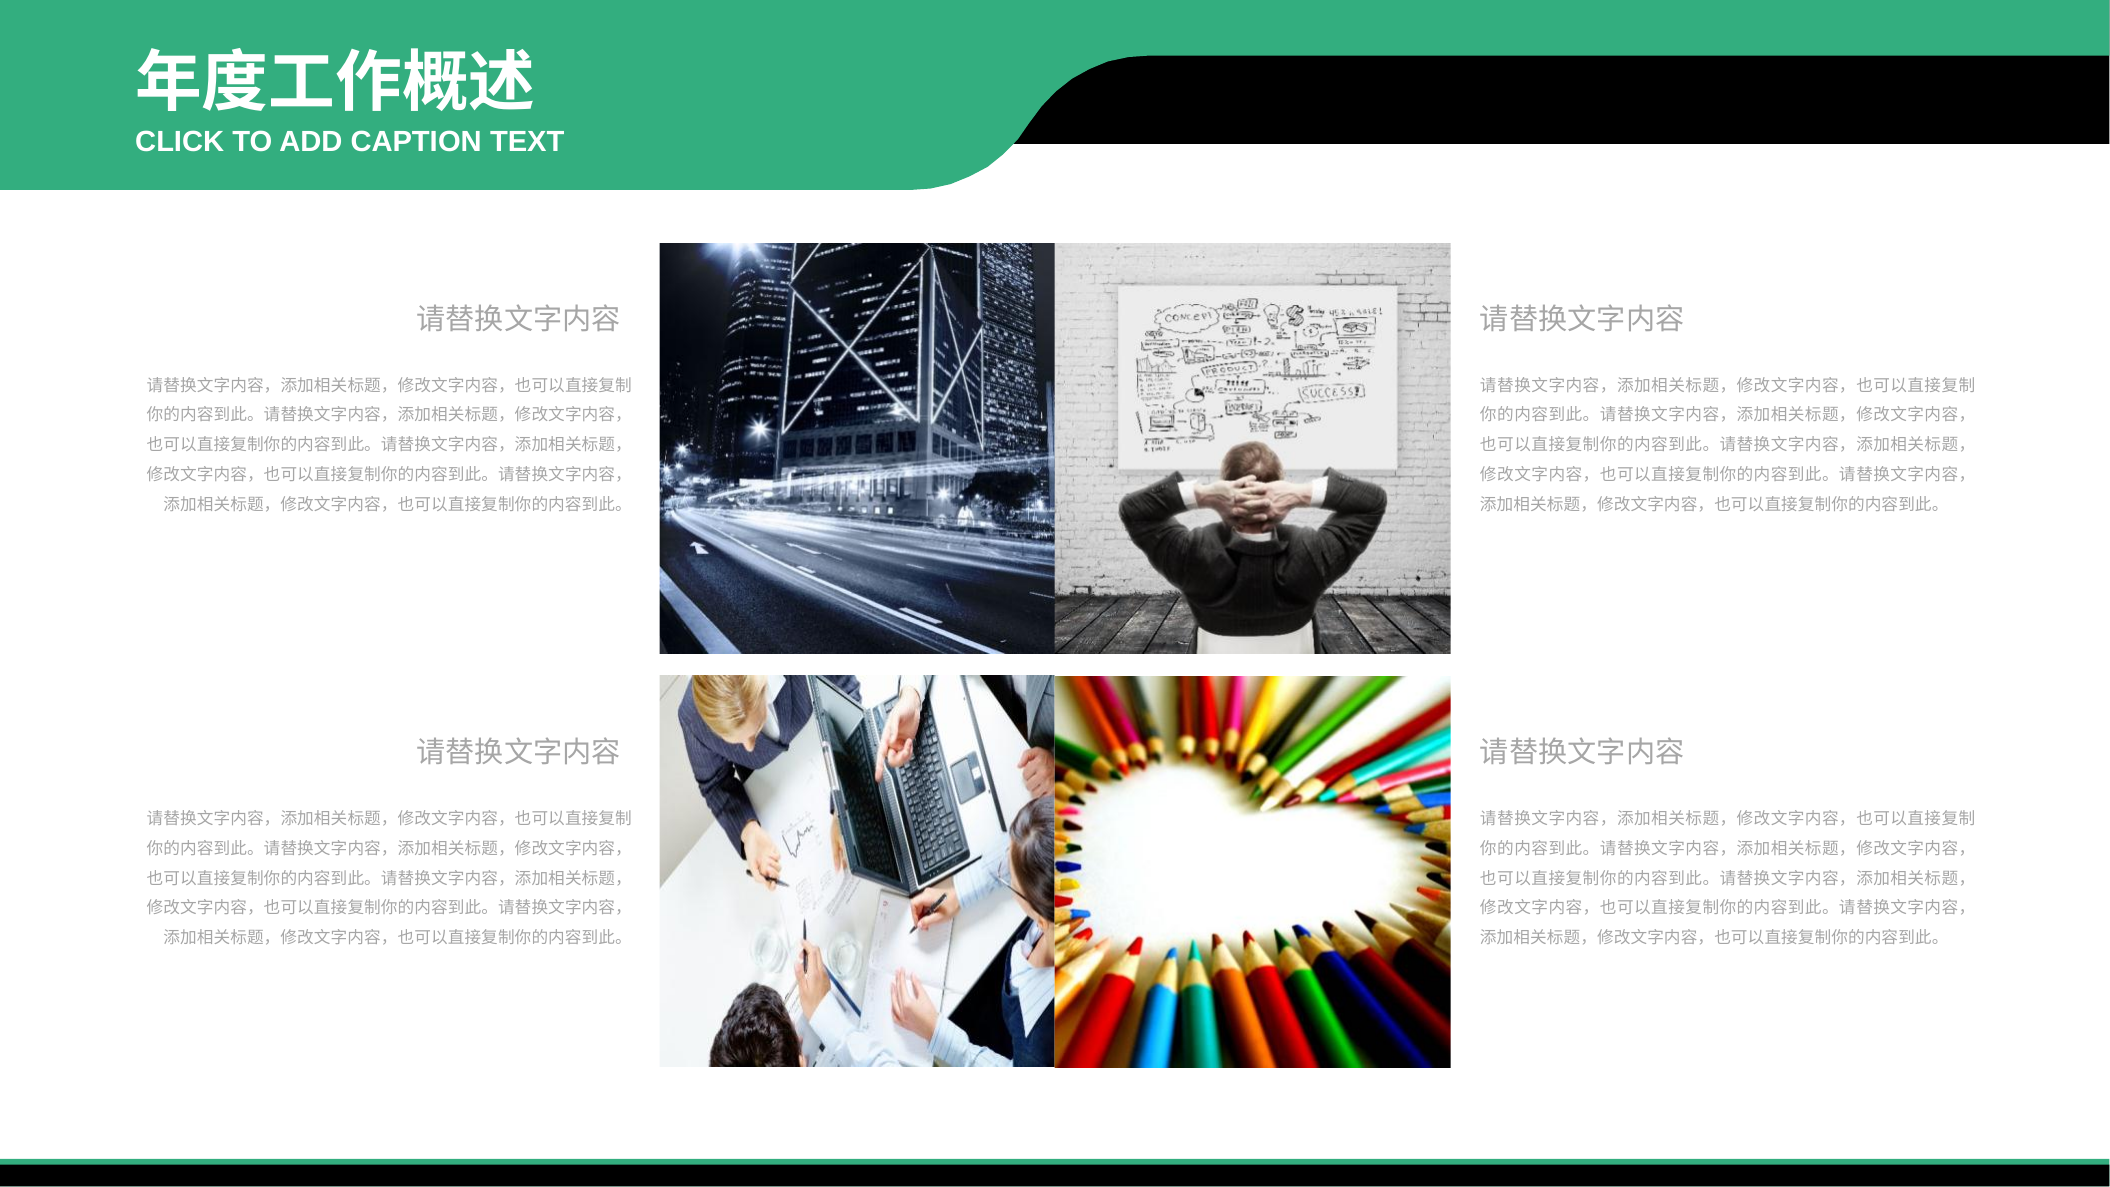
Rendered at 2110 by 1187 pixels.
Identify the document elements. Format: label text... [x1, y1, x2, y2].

text_box 请替换文字内容 [416, 300, 633, 336]
text_box 请替换文字内容，添加相关标题，修改文字内容，也可以直接复制你的内容到此。请替换文字内容，添加相关标题，修改文字内容，也可以直接复制你的内容到此。请替换文字内容，添加相关标题，修改文字内容，也可以直接复制你的内容到此。请替换文字内容，添加相关标题，修改文字内容，也可以直接复制你的内容到此。 [136, 364, 633, 515]
text_box 请替换文字内容 [416, 733, 633, 769]
text_box CLICK TO ADD CAPTION TEXT [135, 122, 596, 158]
text_box 请替换文字内容 [1479, 300, 1696, 336]
text_box [659, 242, 1054, 655]
text_box 请替换文字内容 [1479, 733, 1696, 769]
text_box 请替换文字内容，添加相关标题，修改文字内容，也可以直接复制你的内容到此。请替换文字内容，添加相关标题，修改文字内容，也可以直接复制你的内容到此。请替换文字内容，添加相关标题，修改文字内容，也可以直接复制你的内容到此。请替换文字内容，添加相关标题，修改文字内容，也可以直接复制你的内容到此。 [1479, 797, 1976, 948]
text_box 年度工作概述 [135, 38, 596, 119]
text_box [659, 674, 1056, 1068]
text_box [1054, 242, 1452, 655]
text_box 请替换文字内容，添加相关标题，修改文字内容，也可以直接复制你的内容到此。请替换文字内容，添加相关标题，修改文字内容，也可以直接复制你的内容到此。请替换文字内容，添加相关标题，修改文字内容，也可以直接复制你的内容到此。请替换文字内容，添加相关标题，修改文字内容，也可以直接复制你的内容到此。 [136, 797, 633, 948]
text_box 请替换文字内容，添加相关标题，修改文字内容，也可以直接复制你的内容到此。请替换文字内容，添加相关标题，修改文字内容，也可以直接复制你的内容到此。请替换文字内容，添加相关标题，修改文字内容，也可以直接复制你的内容到此。请替换文字内容，添加相关标题，修改文字内容，也可以直接复制你的内容到此。 [1479, 364, 1976, 515]
text_box [1054, 676, 1451, 1068]
